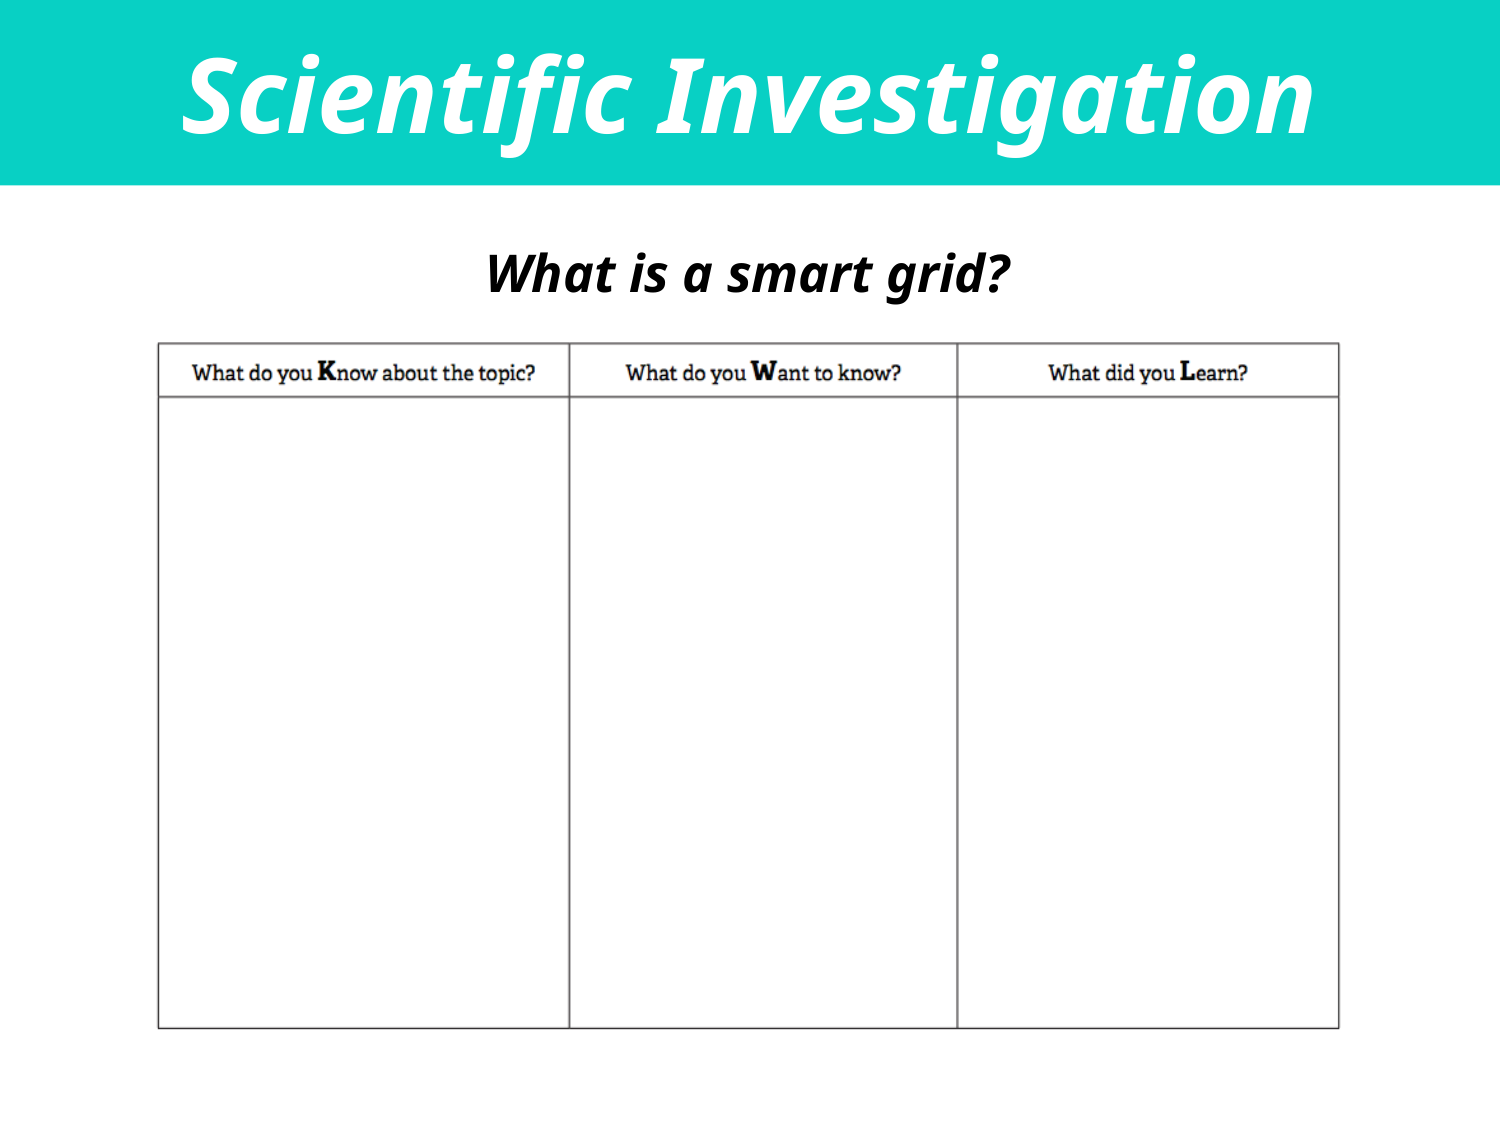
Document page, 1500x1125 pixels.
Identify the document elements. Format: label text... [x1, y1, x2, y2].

picture [144, 323, 1356, 1054]
text_box Scientific Investigation [0, 0, 1500, 186]
text_box What is a smart grid? [0, 185, 1496, 359]
